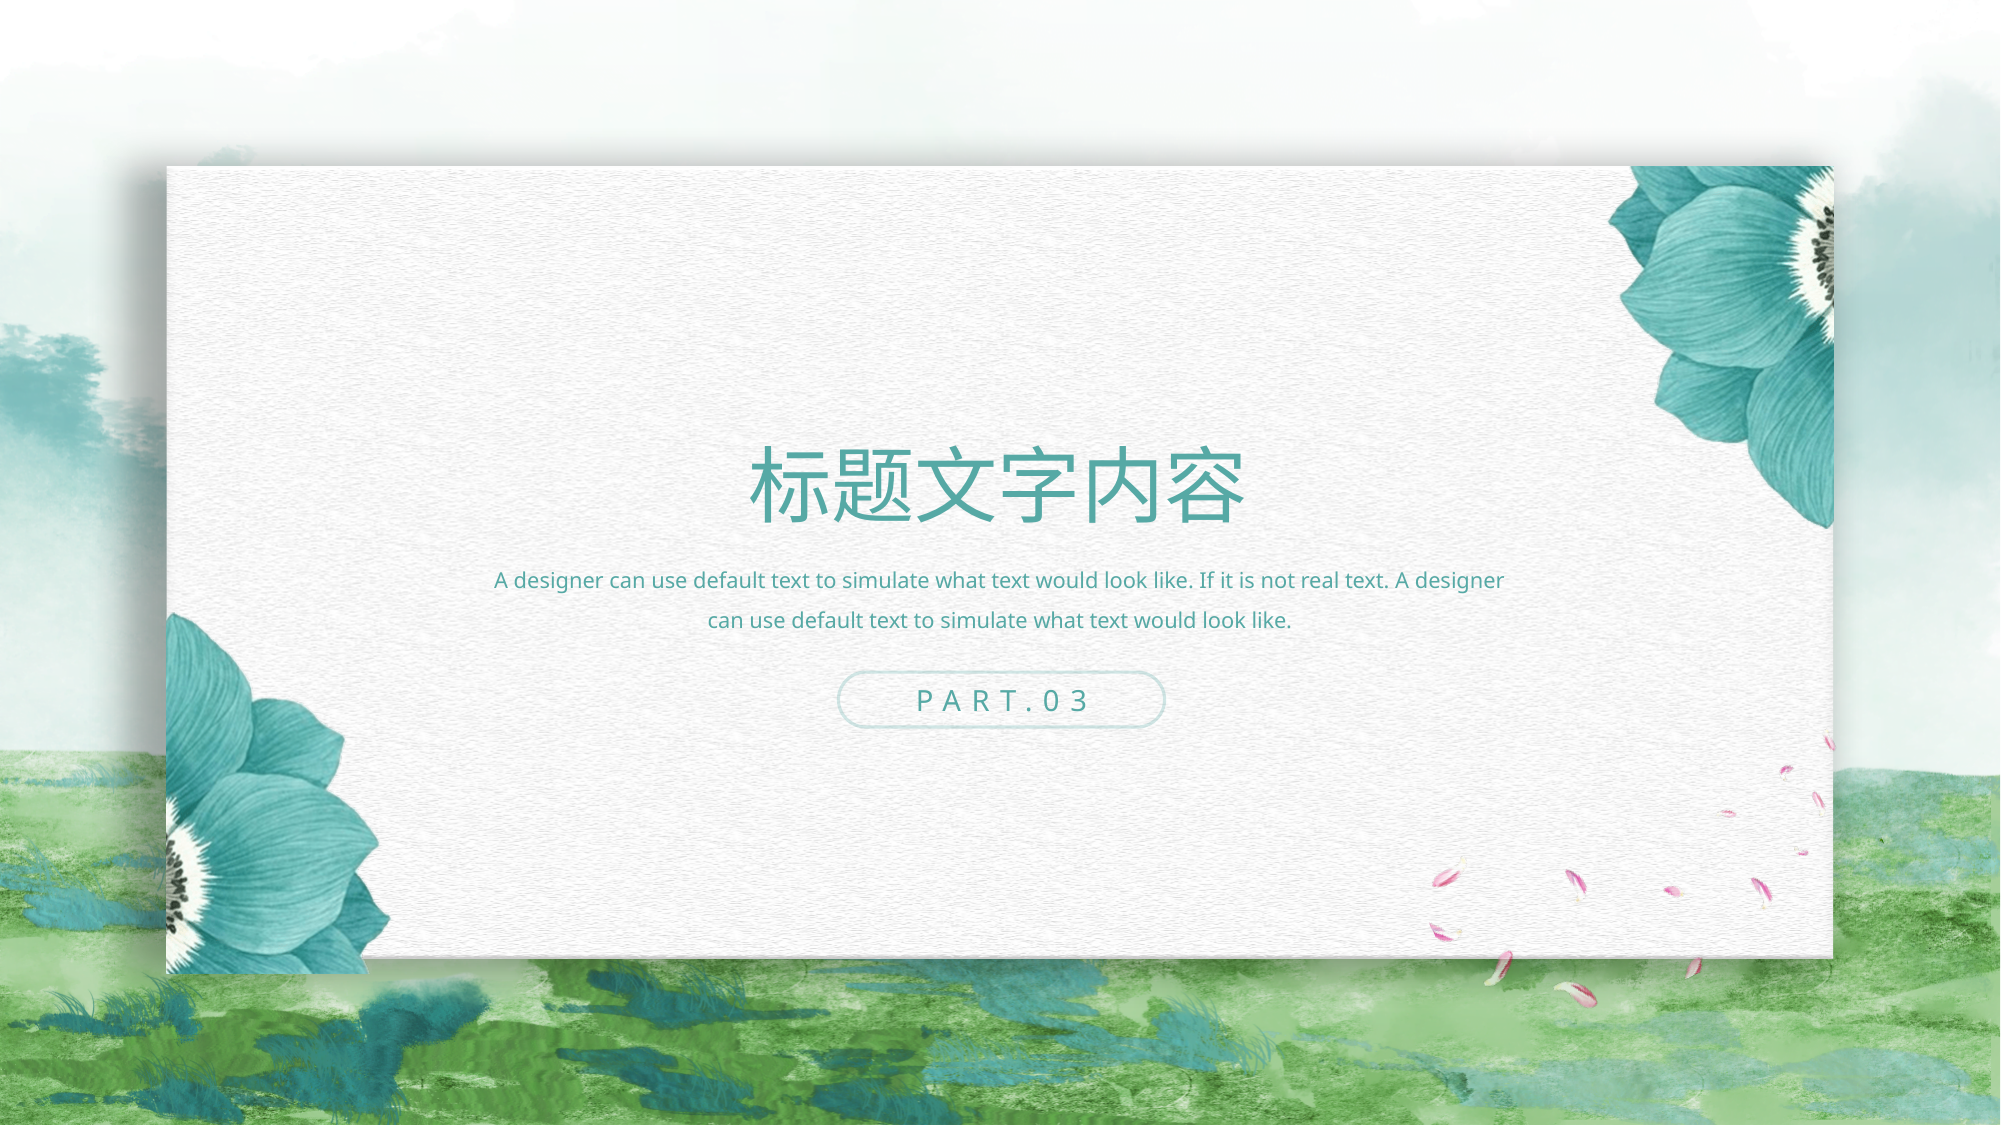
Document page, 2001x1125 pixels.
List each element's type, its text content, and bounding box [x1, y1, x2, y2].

text_box PART.03 [837, 671, 1166, 729]
text_box 标题文字内容 [661, 426, 1335, 541]
text_box A designer can use default text to simulate what text would look like. If it is not real text. A designer can use default text to simulate what text would look like. [471, 546, 1530, 640]
picture [0, 0, 2001, 1125]
